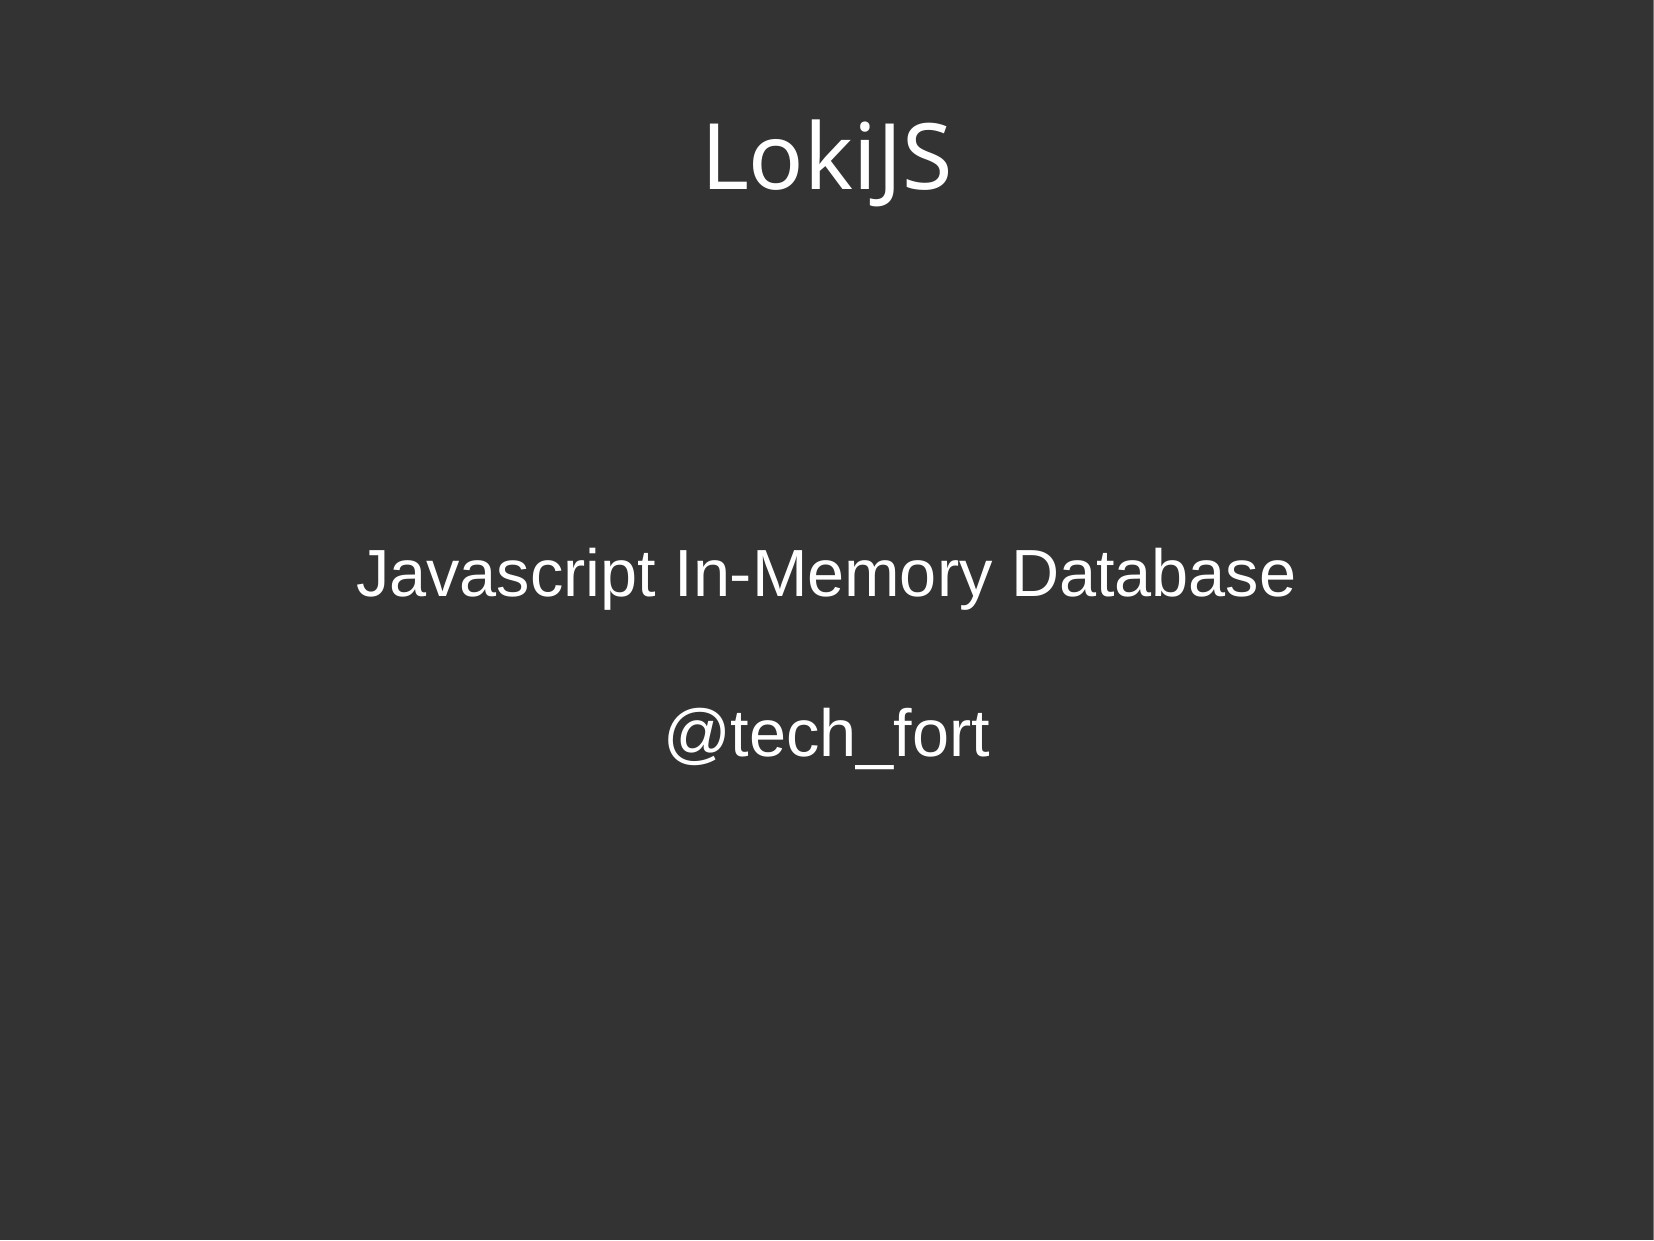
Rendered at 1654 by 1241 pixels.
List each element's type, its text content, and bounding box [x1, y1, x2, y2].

text_box Javascript In-Memory Database @tech_fort [82, 290, 1571, 1010]
text_box LokiJS [82, 49, 1571, 257]
